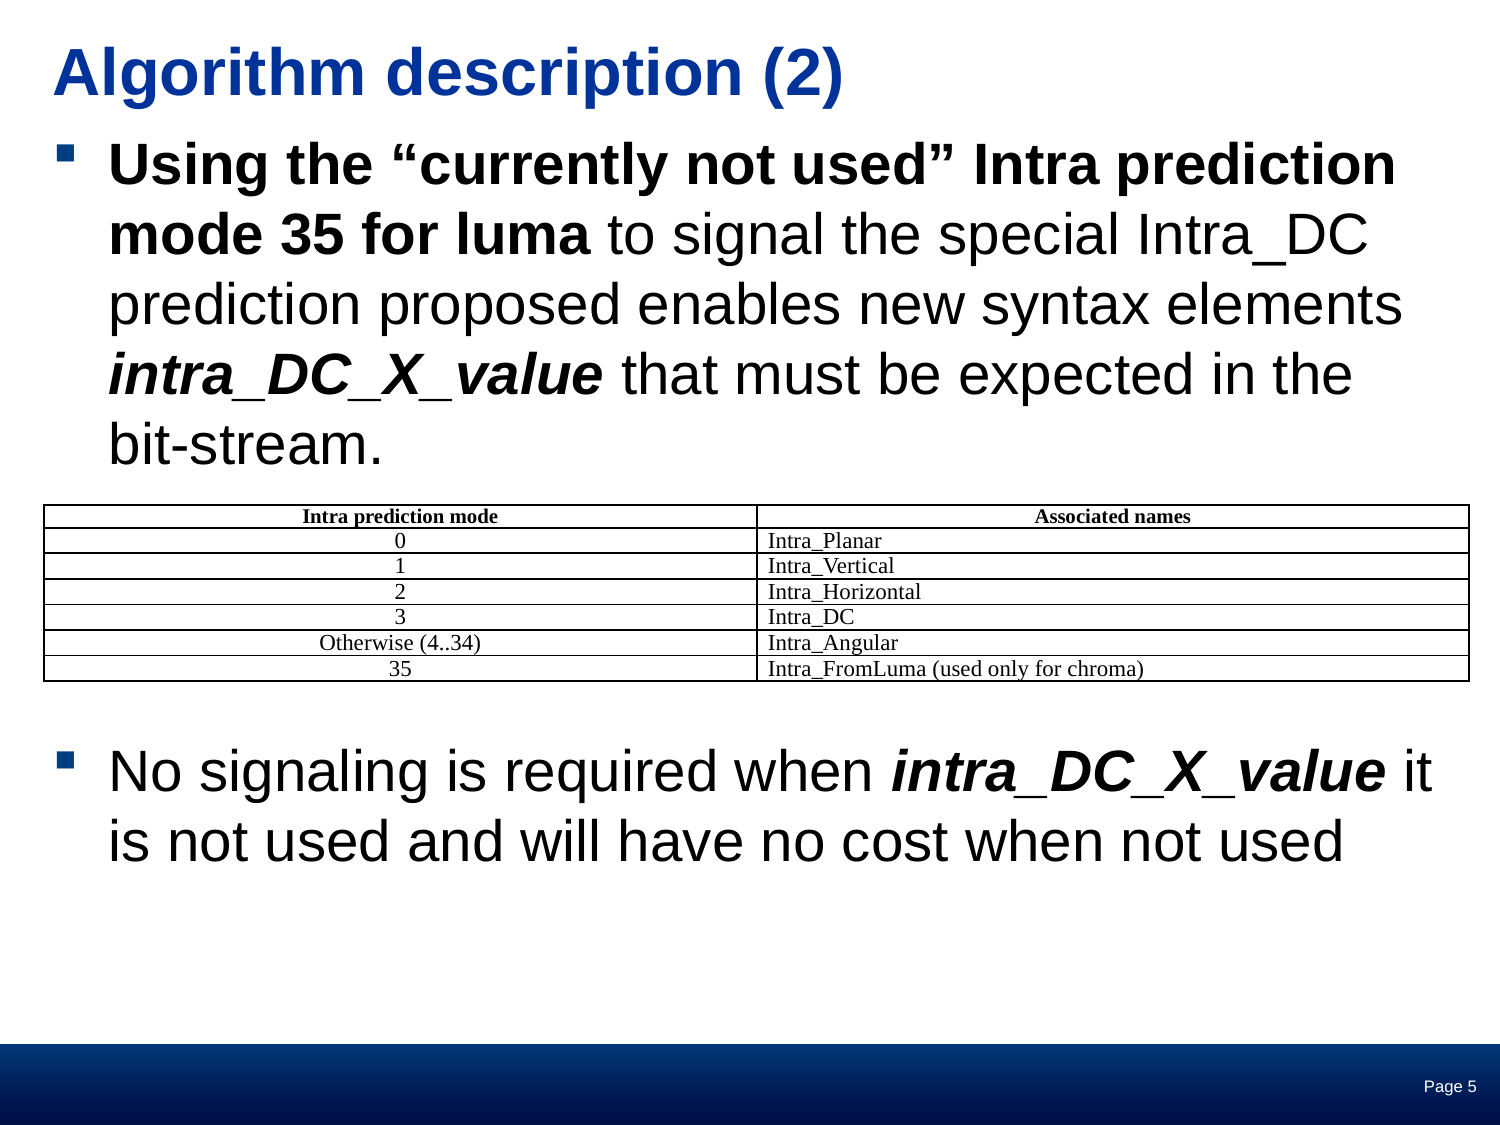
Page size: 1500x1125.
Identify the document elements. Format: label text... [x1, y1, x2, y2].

table_cell Intra_Vertical [758, 554, 1468, 578]
table_cell Otherwise (4..34) [45, 631, 756, 655]
table_cell Intra_FromLuma (used only for chroma) [758, 656, 1468, 680]
table_cell 1 [45, 554, 756, 578]
table_cell Intra_Angular [758, 631, 1468, 655]
table_cell 35 [45, 656, 756, 680]
table_cell 2 [45, 580, 756, 604]
table_cell Intra_Planar [758, 529, 1468, 552]
table_cell Intra_DC [758, 605, 1468, 629]
picture [0, 1044, 1500, 1125]
table_cell 3 [45, 605, 756, 629]
list Using the “currently not used” Intra prediction mode 35 for luma to signal the special Intra_DC prediction proposed enables new syntax elements intra_DC_X_value that must be expected in the bit-stream. No signaling is required when intra_DC_X_value it is not used and will have no cost when not used [37, 118, 1462, 1013]
table_header Intra prediction mode [45, 506, 756, 527]
table_header Associated names [758, 506, 1468, 527]
title Algorithm description (2) [37, 0, 1463, 152]
table_cell Intra_Horizontal [758, 580, 1468, 604]
table_cell 0 [45, 529, 756, 552]
